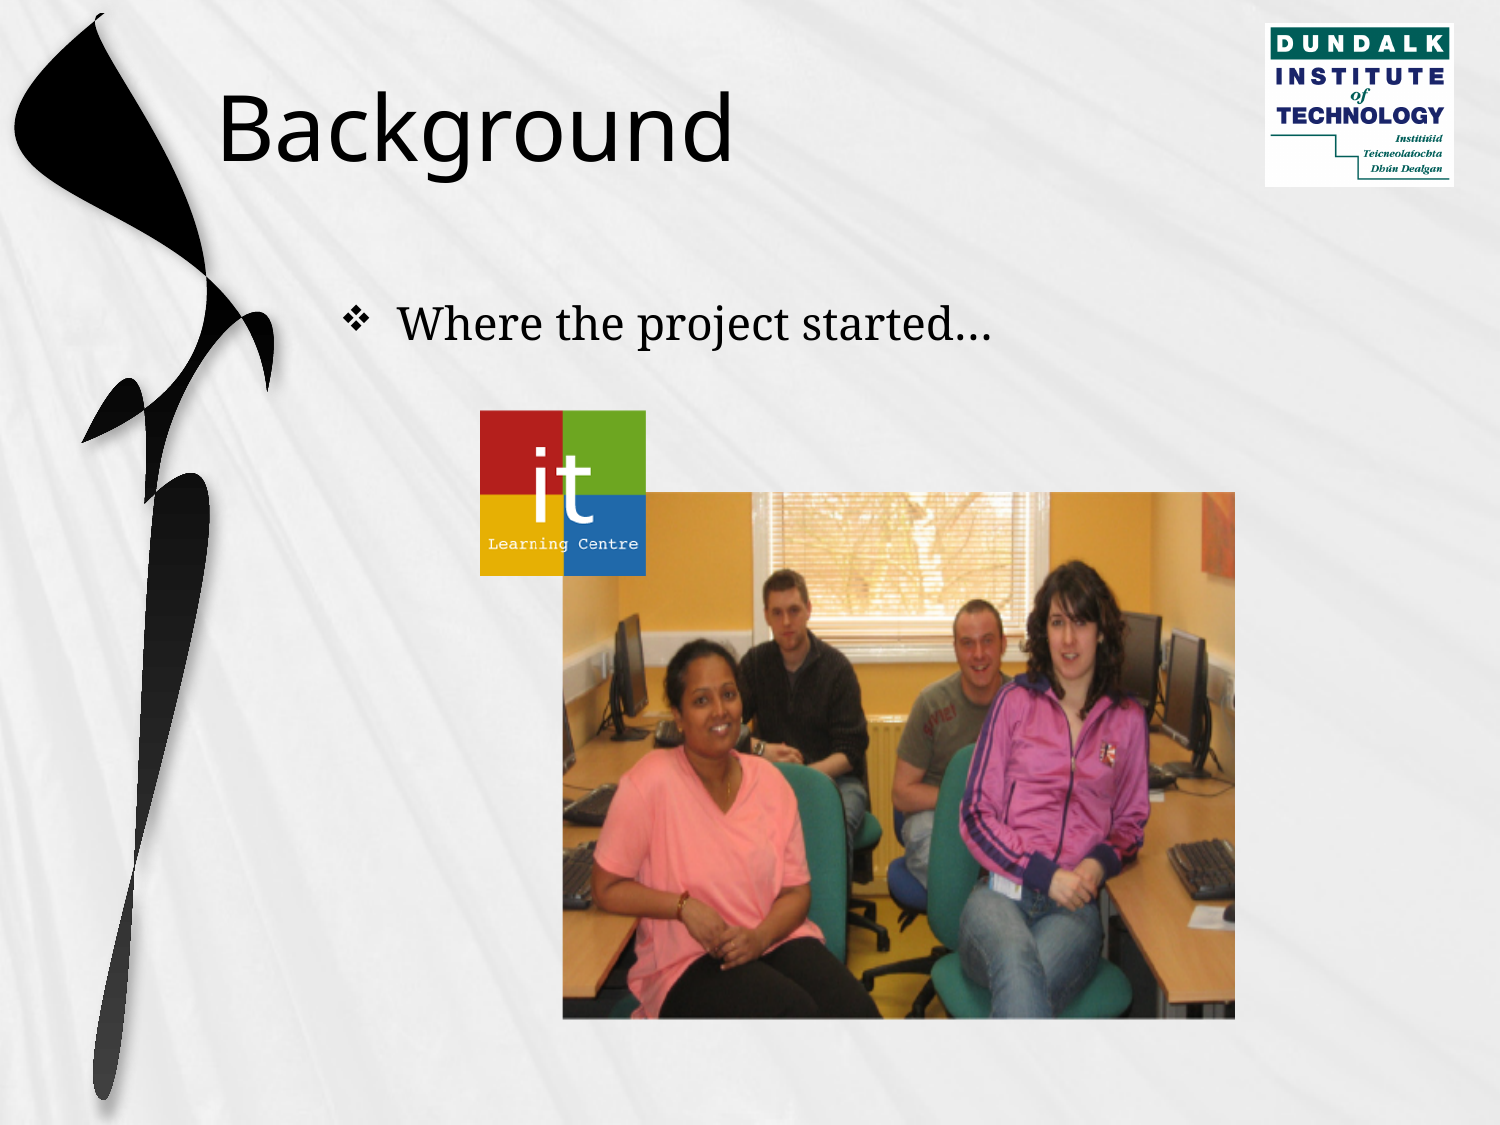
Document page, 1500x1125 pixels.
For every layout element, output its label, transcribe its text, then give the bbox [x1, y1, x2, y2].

title Background [200, 12, 1317, 238]
picture [1265, 23, 1454, 187]
list Where the project started… [324, 287, 1316, 1005]
picture [480, 410, 1235, 1020]
